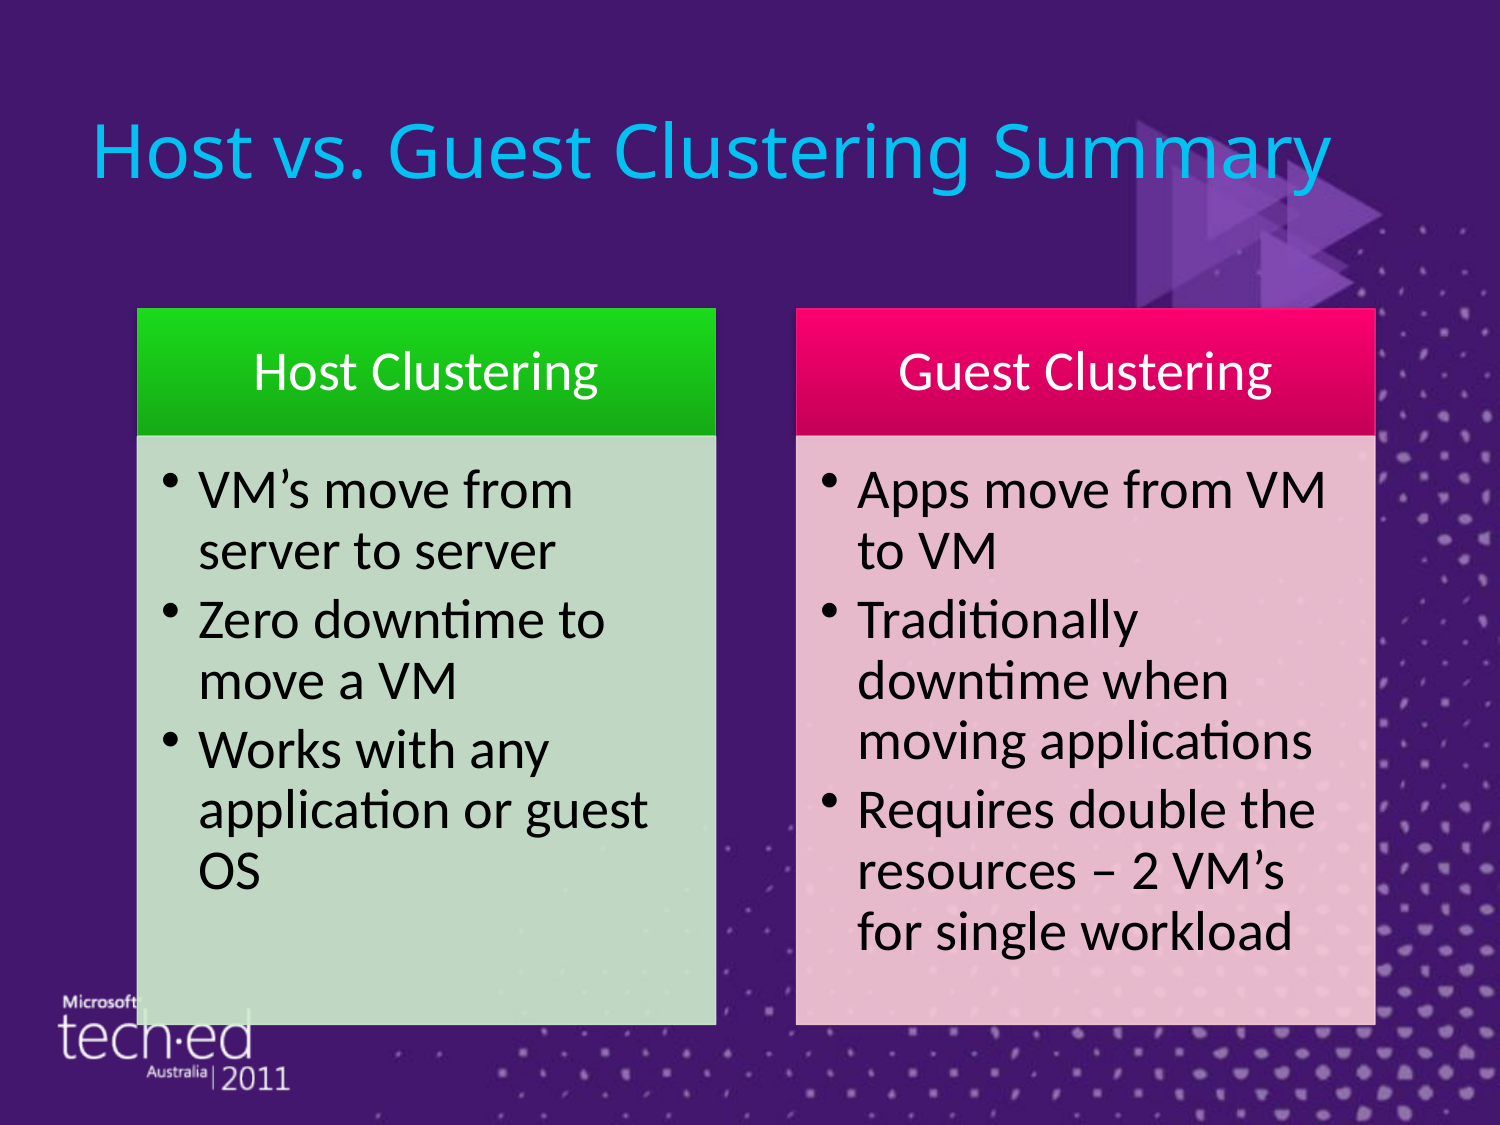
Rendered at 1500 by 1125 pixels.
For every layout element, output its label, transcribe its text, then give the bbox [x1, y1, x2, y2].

picture [0, 0, 1500, 1125]
title Host vs. Guest Clustering Summary [75, 54, 1425, 243]
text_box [137, 270, 1376, 1063]
